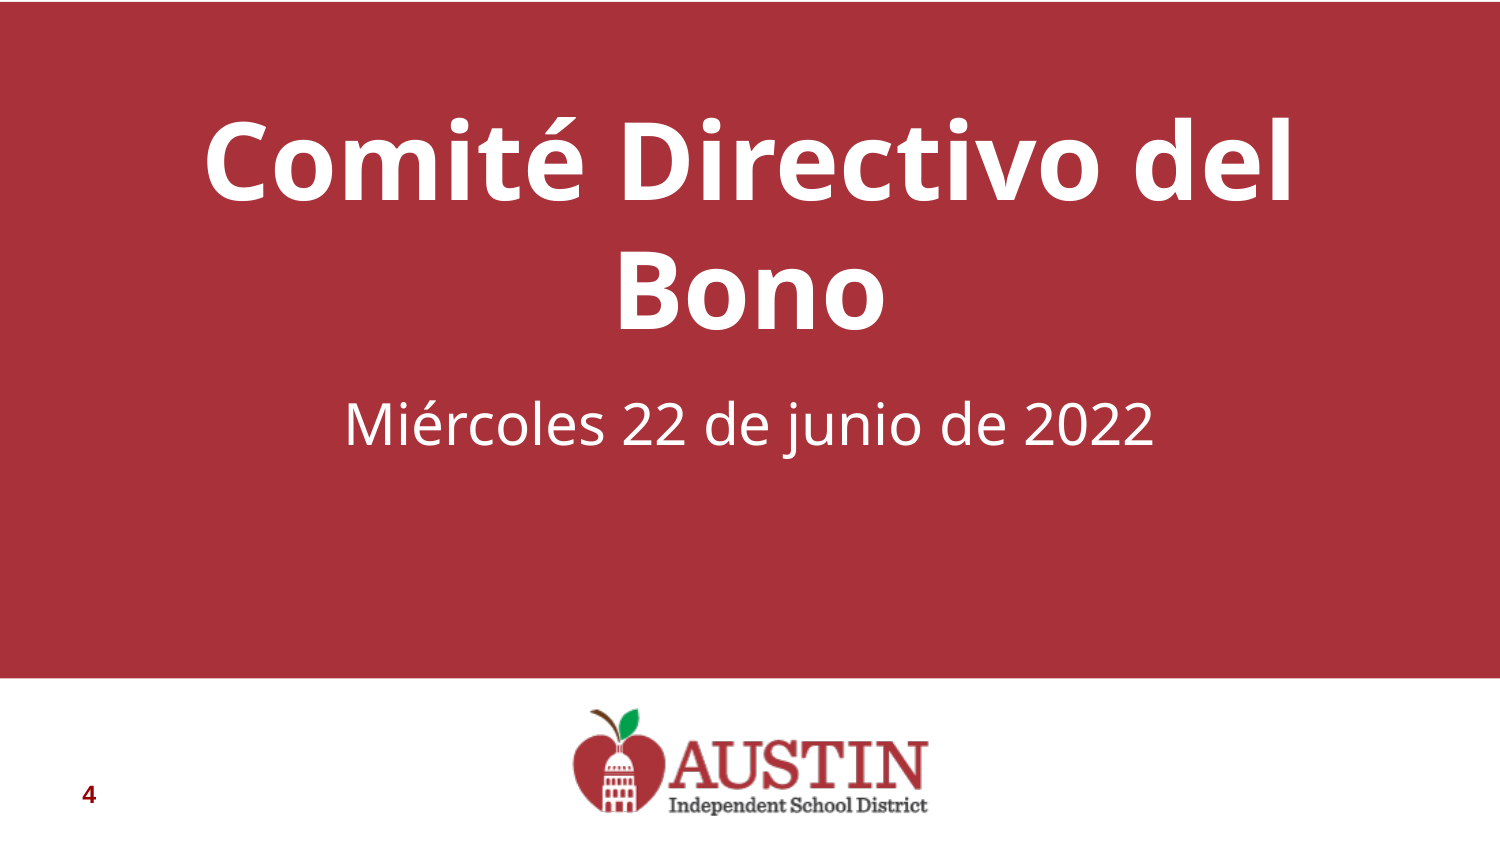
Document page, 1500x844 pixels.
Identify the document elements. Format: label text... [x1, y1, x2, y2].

title Comité Directivo del Bono [51, 29, 1449, 367]
text_box [0, 1, 1500, 679]
subtitle Miércoles 22 de junio de 2022 [51, 372, 1449, 503]
slide_number 4 [21, 761, 112, 827]
picture [565, 692, 934, 831]
